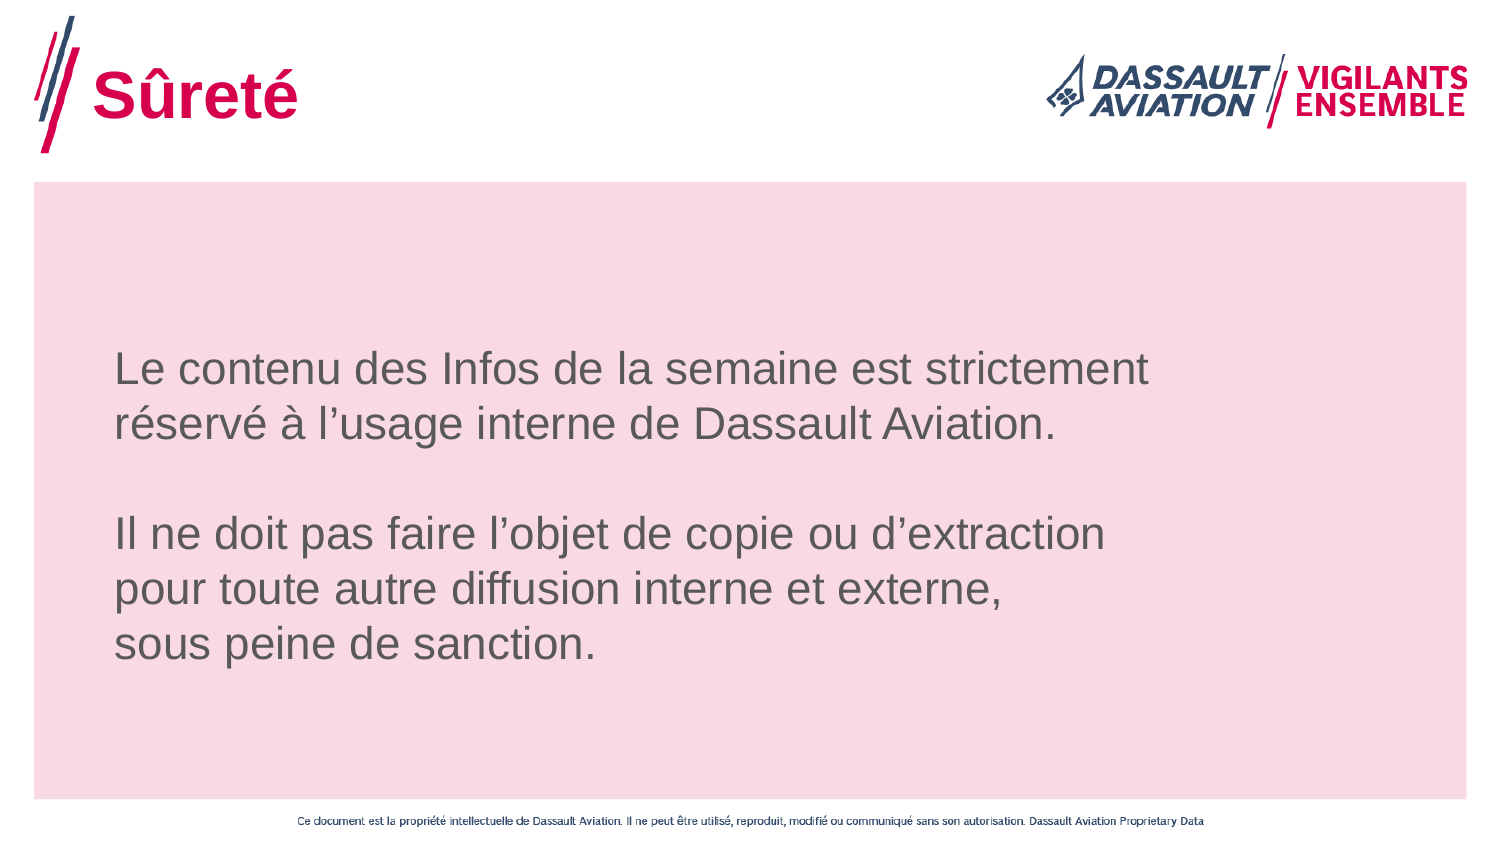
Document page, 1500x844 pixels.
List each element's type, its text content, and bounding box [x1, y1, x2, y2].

text_box Sûreté [77, 44, 316, 140]
picture [0, 0, 1499, 844]
text_box Le contenu des Infos de la semaine est strictement réservé à l’usage interne de Dassault Aviation. Il ne doit pas faire l’objet de copie ou d’extraction pour toute autre diffusion interne et externe, sous peine de sanction. [100, 331, 1428, 676]
